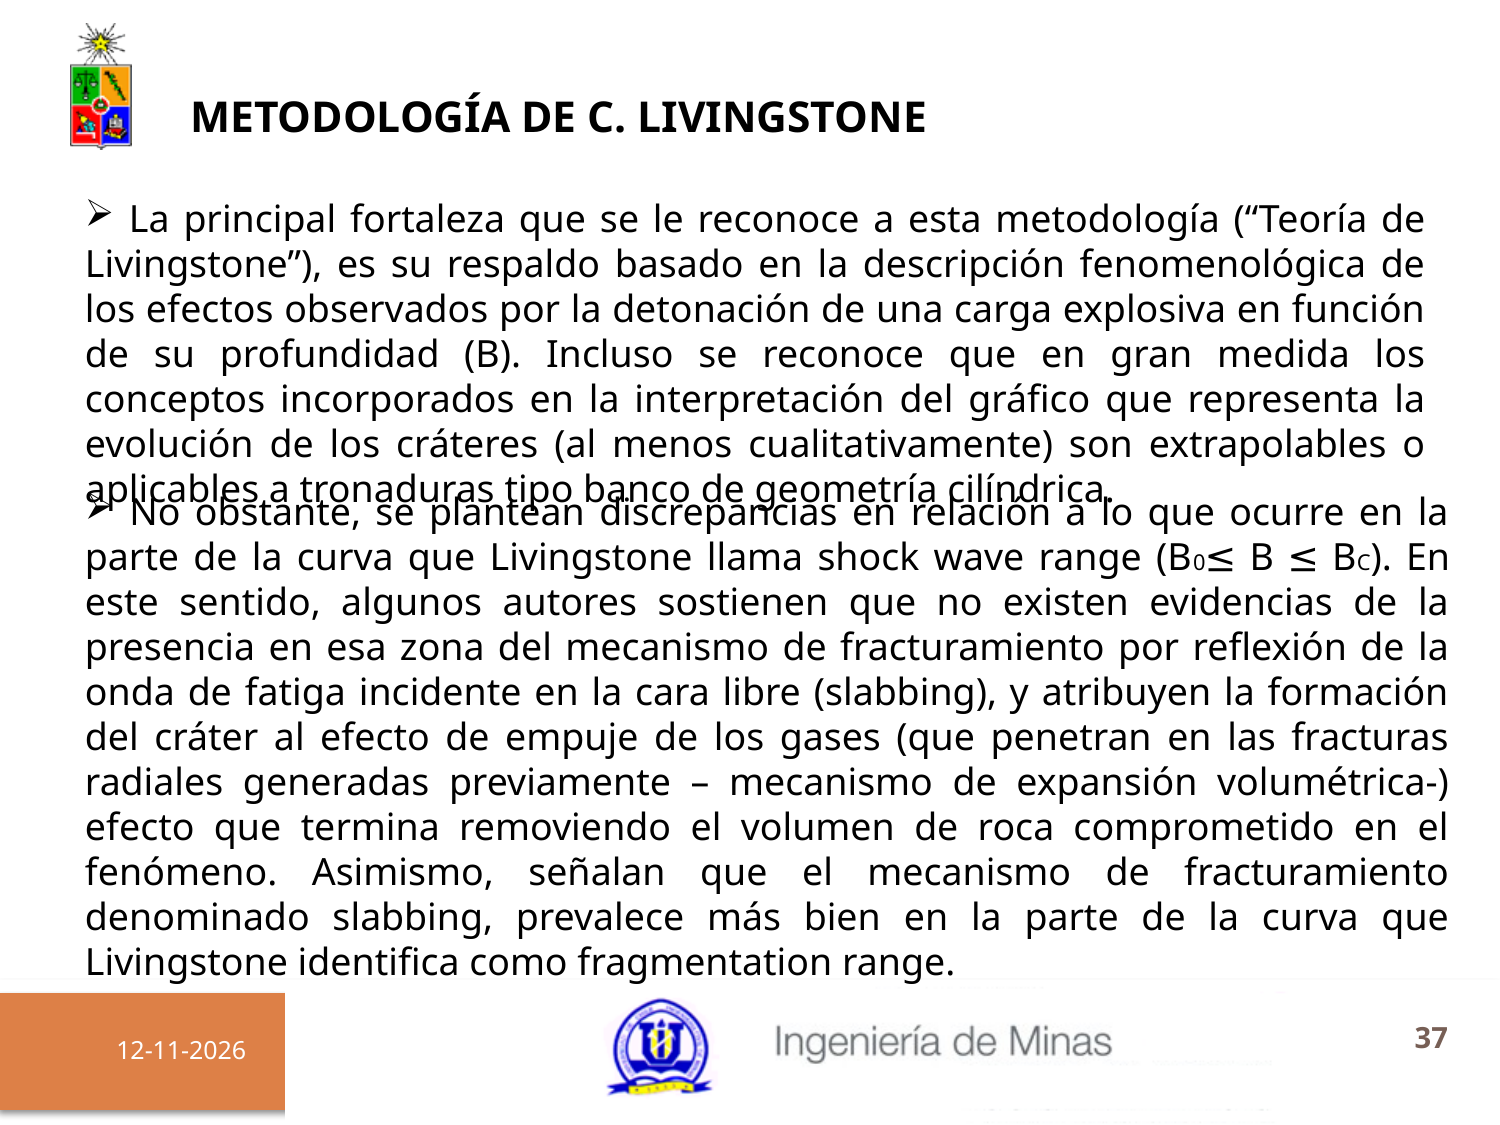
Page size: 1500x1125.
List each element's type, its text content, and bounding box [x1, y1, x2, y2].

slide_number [12, 995, 279, 1108]
picture [285, 980, 1500, 1125]
picture [69, 23, 132, 151]
text_box Metodología de c. livingstone [175, 81, 1266, 148]
text_box No obstante, se plantean discrepancias en relación a lo que ocurre en la parte de la curva que Livingstone llama shock wave range (B0≤ B ≤ BC). En este sentido, algunos autores sostienen que no existen evidencias de la presencia en esa zona del mecanismo de fracturamiento por reflexión de la onda de fatiga incidente en la cara libre (slabbing), y atribuyen la formación del cráter al efecto de empuje de los gases (que penetran en las fracturas radiales generadas previamente – mecanismo de expansión volumétrica-) efecto que termina removiendo el volumen de roca comprometido en el fenómeno. Asimismo, señalan que el mecanismo de fracturamiento denominado slabbing, prevalece más bien en la parte de la curva que Livingstone identifica como fragmentation range. [70, 480, 1465, 991]
text_box La principal fortaleza que se le reconoce a esta metodología (“Teoría de Livingstone”), es su respaldo basado en la descripción fenomenológica de los efectos observados por la detonación de una carga explosiva en función de su profundidad (B). Incluso se reconoce que en gran medida los conceptos incorporados en la interpretación del gráfico que representa la evolución de los cráteres (al menos cualitativamente) son extrapolables o aplicables a tronaduras tipo banco de geometría cilíndrica. [70, 187, 1442, 480]
